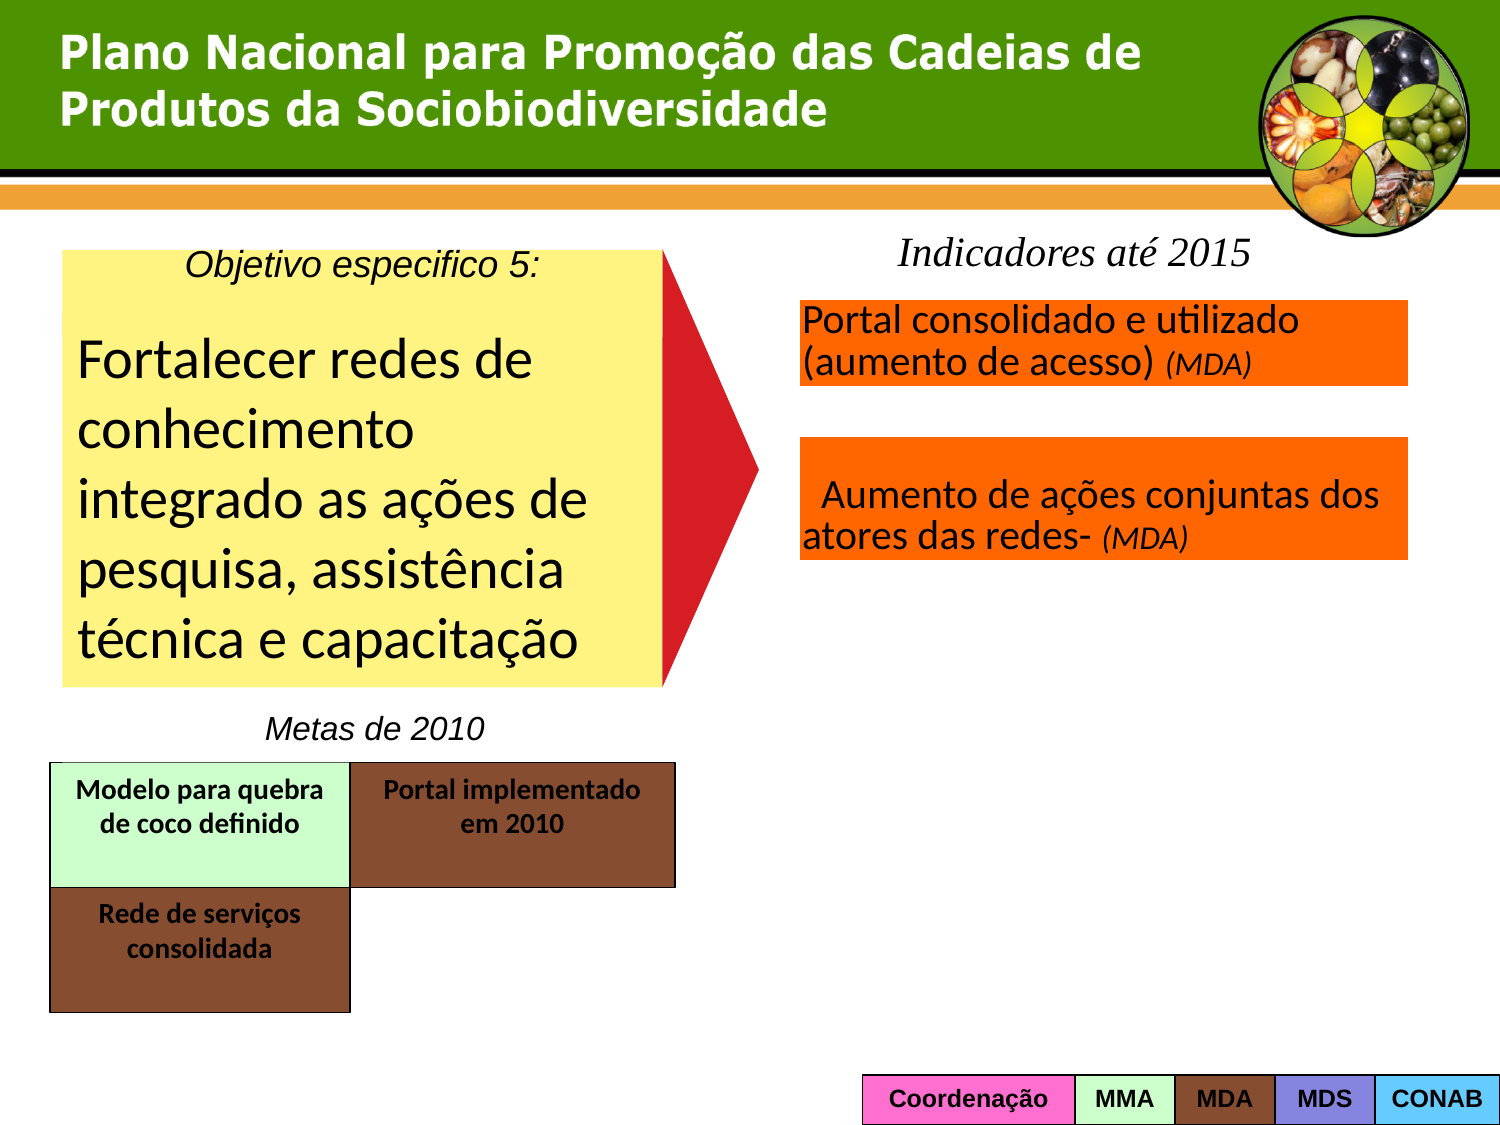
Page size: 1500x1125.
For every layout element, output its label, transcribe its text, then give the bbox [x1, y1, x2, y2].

text_box [662, 250, 759, 688]
table_header Aumento de ações conjuntas dos atores das redes- (MDA) [800, 437, 1408, 560]
text_box CONAB [1374, 1074, 1500, 1125]
text_box Fortalecer redes de conhecimento integrado as ações de pesquisa, assistência técnica e capacitação [62, 338, 662, 688]
text_box Objetivo especifico 5: [62, 249, 663, 338]
table_header Portal consolidado e utilizado (aumento de acesso) (MDA) [800, 300, 1408, 386]
picture [0, 0, 1500, 1125]
text_box Modelo para quebra de coco definido [49, 762, 350, 887]
text_box Portal implementado em 2010 [350, 762, 675, 888]
text_box Indicadores até 2015 [774, 237, 1375, 300]
text_box Metas de 2010 [62, 699, 688, 763]
text_box MDA [1175, 1074, 1275, 1125]
text_box MDS [1275, 1074, 1374, 1125]
text_box MMA [1075, 1074, 1175, 1125]
text_box Rede de serviços consolidada [49, 887, 350, 1013]
text_box Coordenação [862, 1074, 1075, 1125]
